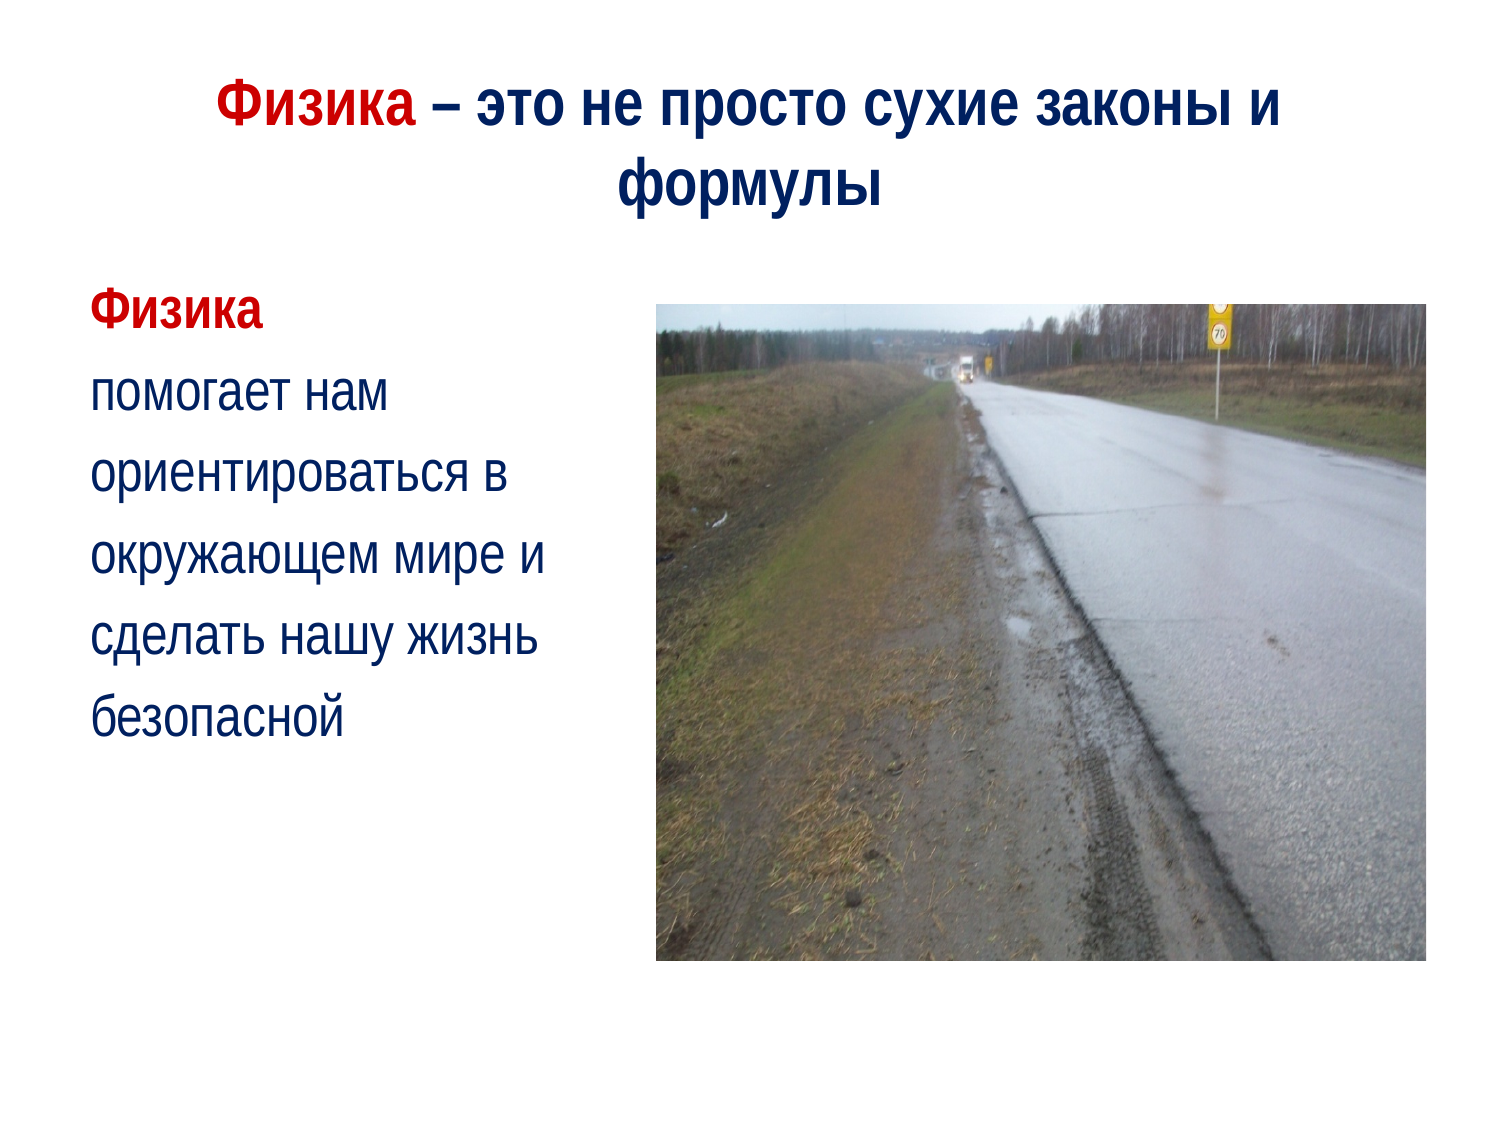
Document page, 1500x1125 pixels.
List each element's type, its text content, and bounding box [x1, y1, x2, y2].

list Физика помогает нам ориентироваться в окружающем мире и сделать нашу жизнь безопасной [75, 262, 645, 1005]
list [655, 304, 1427, 962]
title Физика – это не просто сухие законы и формулы [75, 45, 1425, 233]
